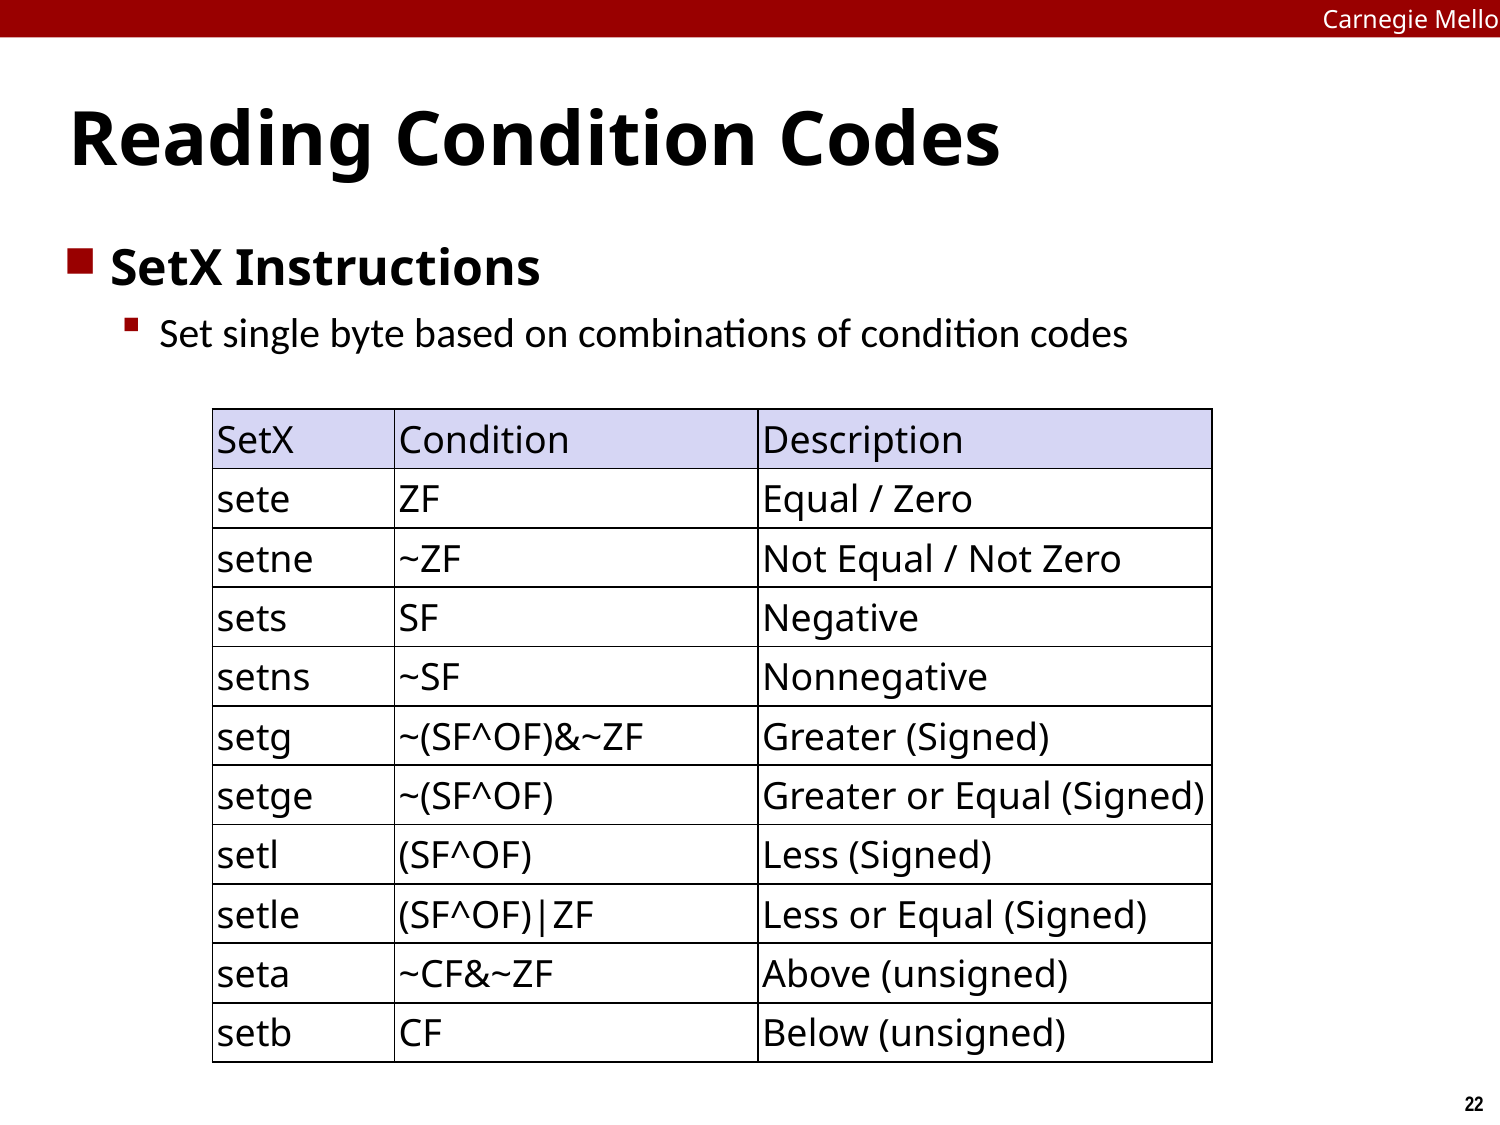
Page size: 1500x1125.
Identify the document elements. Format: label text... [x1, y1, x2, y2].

table_header Condition [395, 410, 757, 468]
title Reading Condition Codes [62, 41, 1438, 228]
table_cell sete [213, 469, 394, 527]
table_cell Less (Signed) [759, 825, 1211, 883]
table_cell Negative [759, 588, 1211, 646]
text_box Carnegie Mellon [1322, 3, 1500, 33]
text_box [0, 0, 1500, 38]
table_cell (SF^OF)|ZF [395, 885, 757, 942]
table_cell CF [395, 1004, 757, 1061]
table_cell Greater or Equal (Signed) [759, 766, 1211, 824]
table_header SetX [213, 410, 394, 468]
table_cell sets [213, 588, 394, 646]
table_cell setg [213, 707, 394, 764]
table_cell ~ZF [395, 529, 757, 586]
table_cell ~CF&~ZF [395, 944, 757, 1002]
table_cell setle [213, 885, 394, 942]
table_cell ~SF [395, 647, 757, 705]
table_cell setl [213, 825, 394, 883]
table_cell setne [213, 529, 394, 586]
table_cell Not Equal / Not Zero [759, 529, 1211, 586]
table_cell seta [213, 944, 394, 1002]
table_cell ~(SF^OF)&~ZF [395, 707, 757, 764]
table_cell Less or Equal (Signed) [759, 885, 1211, 942]
table_cell setge [213, 766, 394, 824]
table_cell Greater (Signed) [759, 707, 1211, 764]
table_cell Above (unsigned) [759, 944, 1211, 1002]
table_cell SF [395, 588, 757, 646]
table_cell ZF [395, 469, 757, 527]
table_cell setns [213, 647, 394, 705]
list SetX Instructions Set single byte based on combinations of condition codes [62, 228, 1438, 1122]
table_cell ~(SF^OF) [395, 766, 757, 824]
table_cell Equal / Zero [759, 469, 1211, 527]
table_header Description [759, 410, 1211, 468]
table_cell (SF^OF) [395, 825, 757, 883]
table_cell Below (unsigned) [759, 1004, 1211, 1061]
table_cell setb [213, 1004, 394, 1061]
table_cell Nonnegative [759, 647, 1211, 705]
